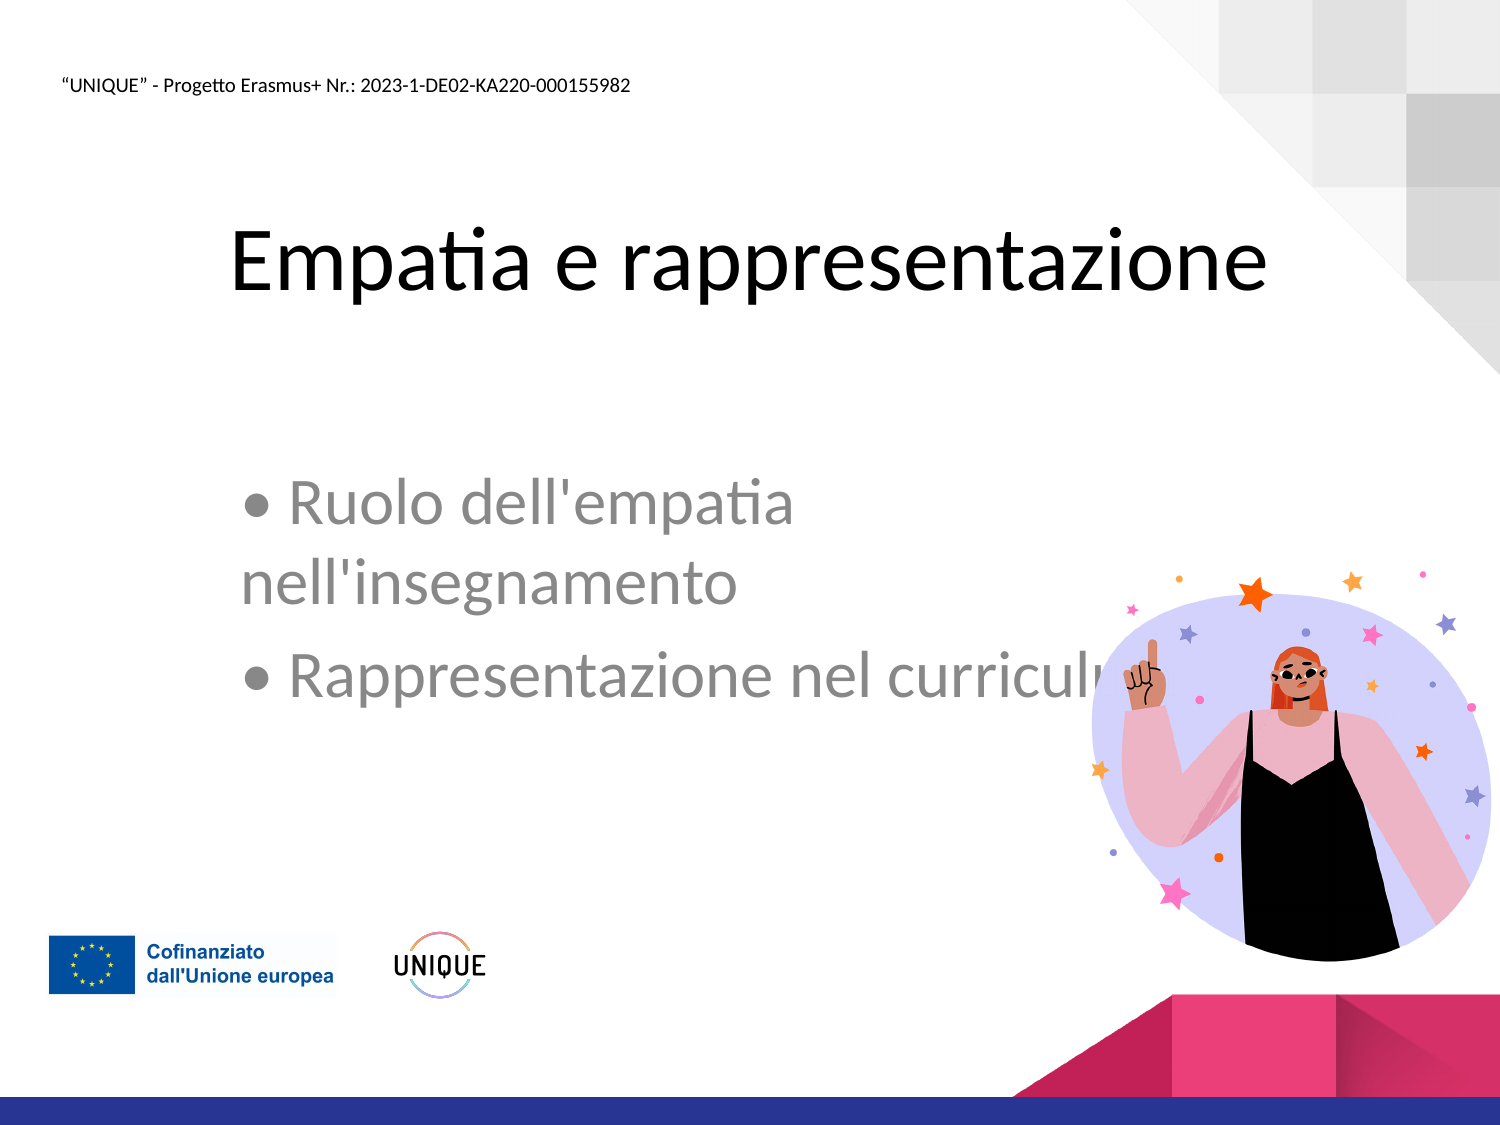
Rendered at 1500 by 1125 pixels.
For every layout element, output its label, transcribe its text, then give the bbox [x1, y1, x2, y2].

picture [1059, 544, 1500, 979]
title Empatia e rappresentazione [112, 132, 1388, 375]
subtitle • Ruolo dell'empatia nell'insegnamento • Rappresentazione nel curriculum [225, 450, 1275, 738]
picture [1125, 0, 1500, 375]
picture [0, 919, 1500, 1125]
